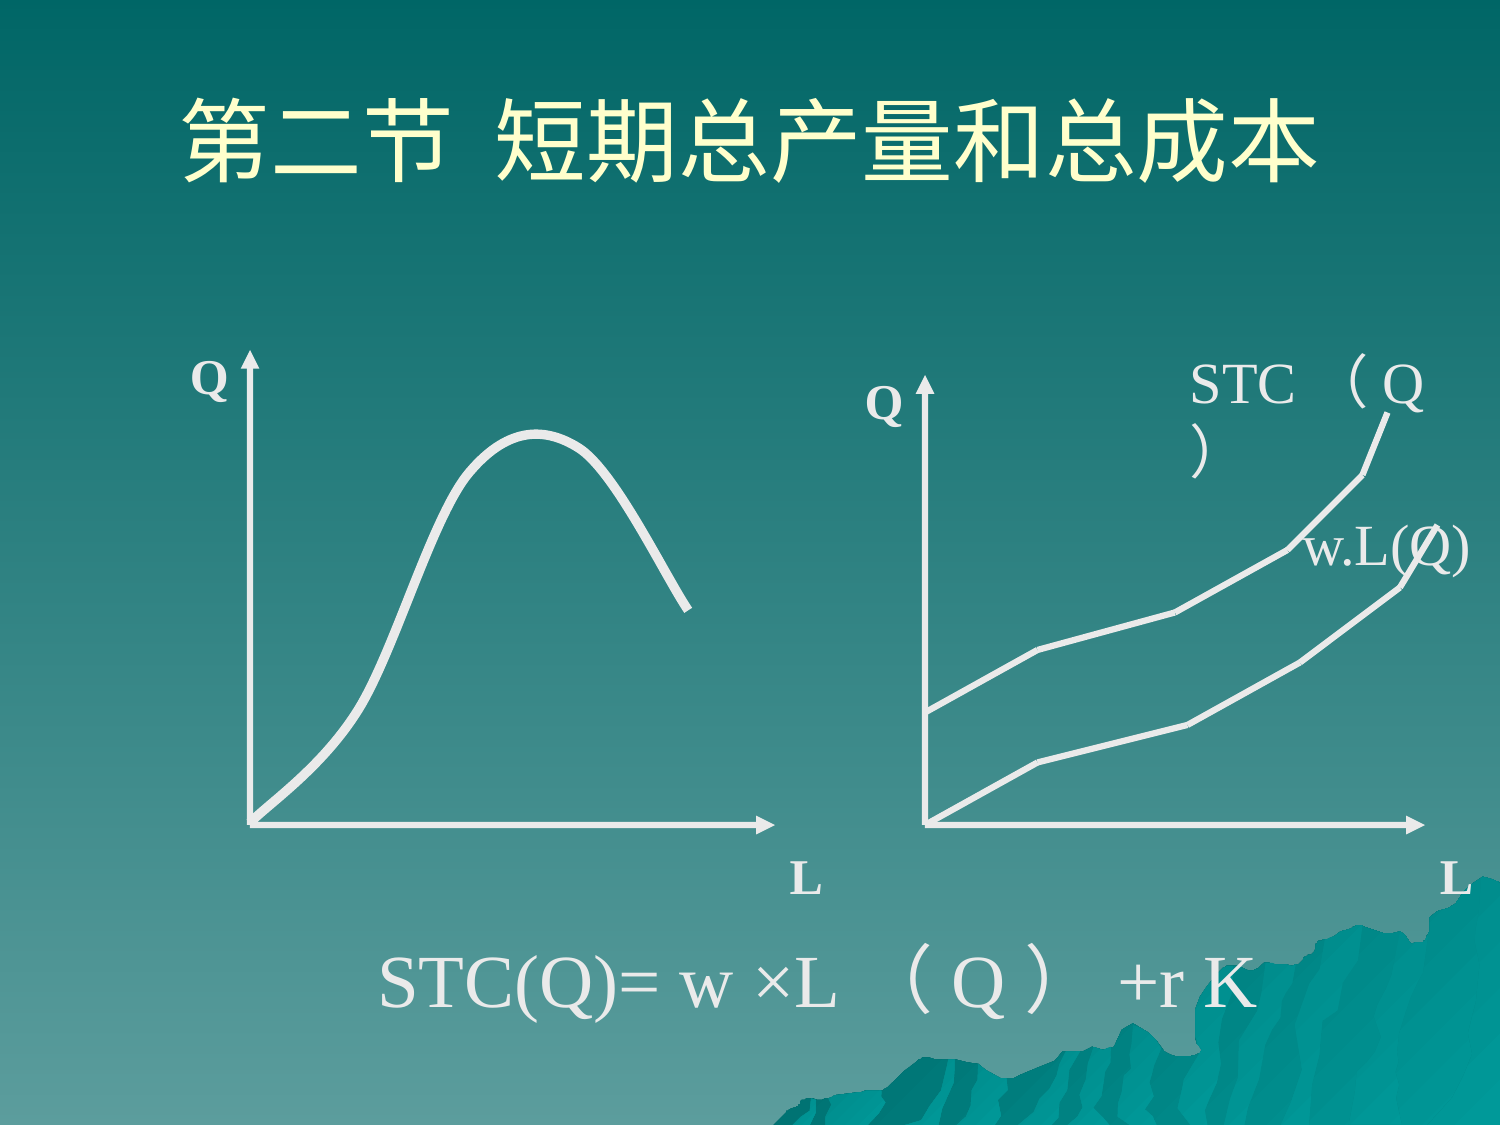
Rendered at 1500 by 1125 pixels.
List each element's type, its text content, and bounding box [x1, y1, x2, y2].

text_box w.L(Q) [1287, 500, 1500, 585]
text_box [251, 818, 775, 832]
text_box L [1424, 837, 1500, 913]
title 第二节 短期总产量和总成本 [75, 45, 1425, 233]
text_box [249, 434, 689, 823]
text_box Q [174, 337, 275, 413]
text_box Q [849, 362, 1013, 438]
text_box STC（Q） [1175, 337, 1500, 493]
text_box STC(Q)= w ×L（Q）+r K [362, 924, 1275, 1030]
text_box L [774, 837, 850, 913]
text_box [926, 818, 1426, 832]
